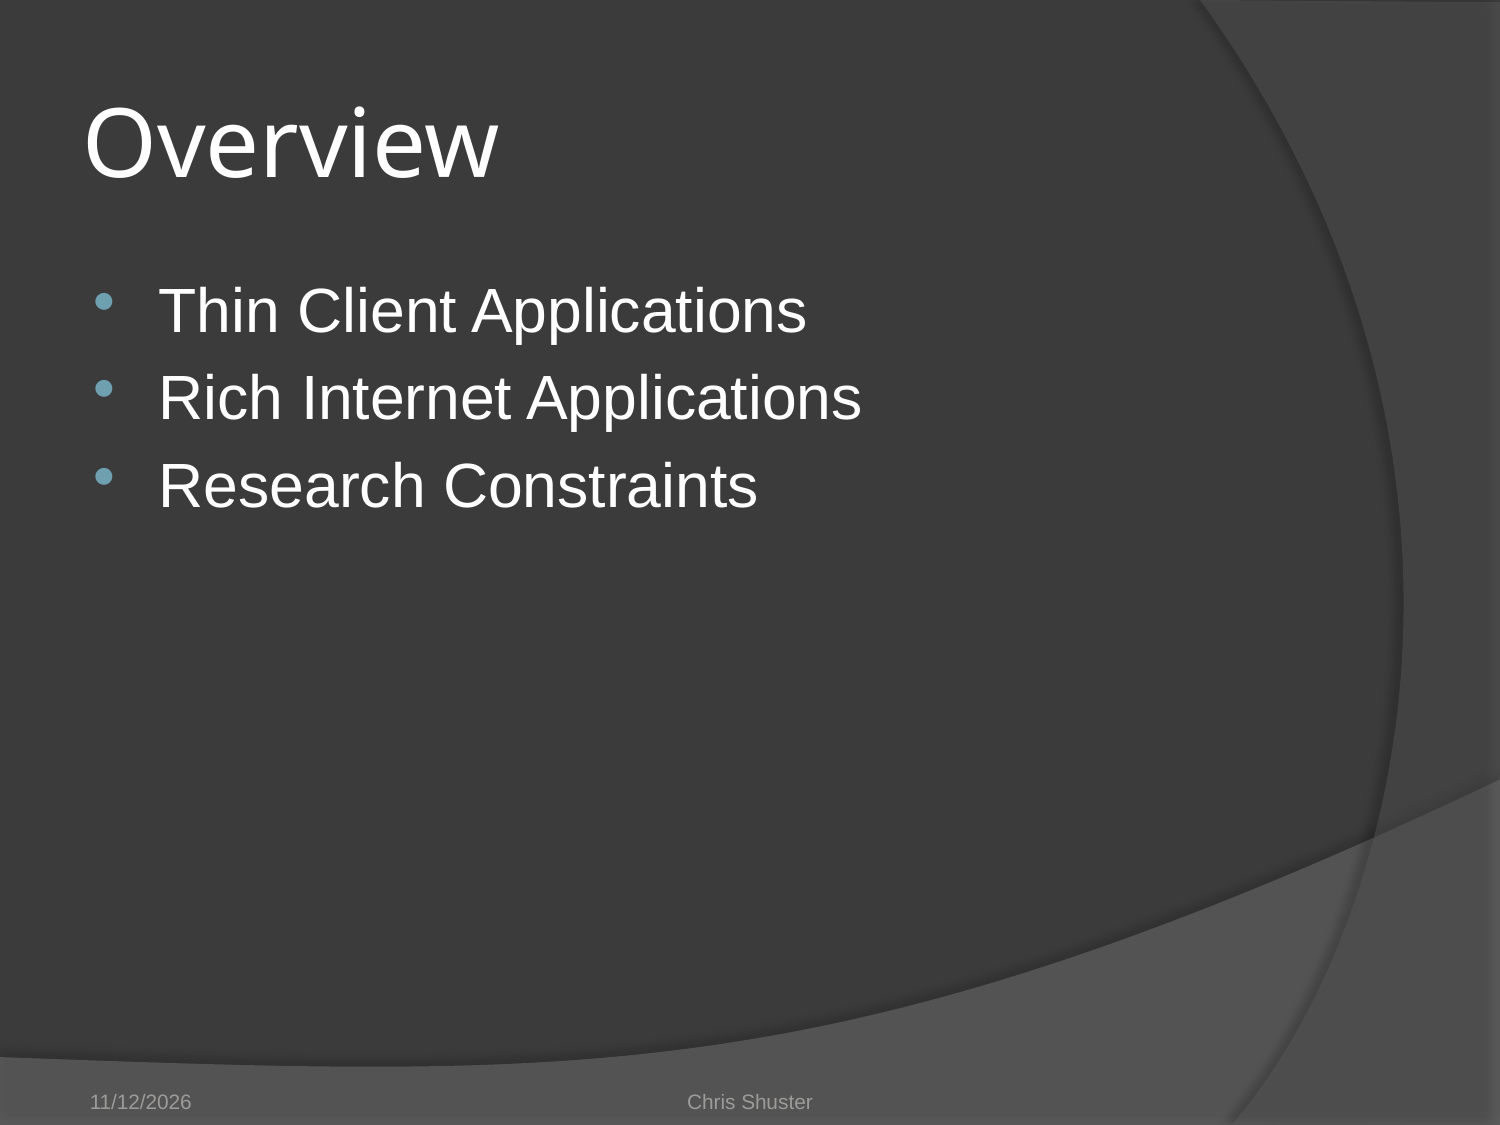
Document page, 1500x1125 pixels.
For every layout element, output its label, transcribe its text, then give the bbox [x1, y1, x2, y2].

list Thin Client Applications Rich Internet Applications Research Constraints [75, 262, 1300, 1005]
title Overview [75, 45, 1300, 233]
footer Chris Shuster [512, 1053, 988, 1114]
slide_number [75, 1053, 425, 1114]
